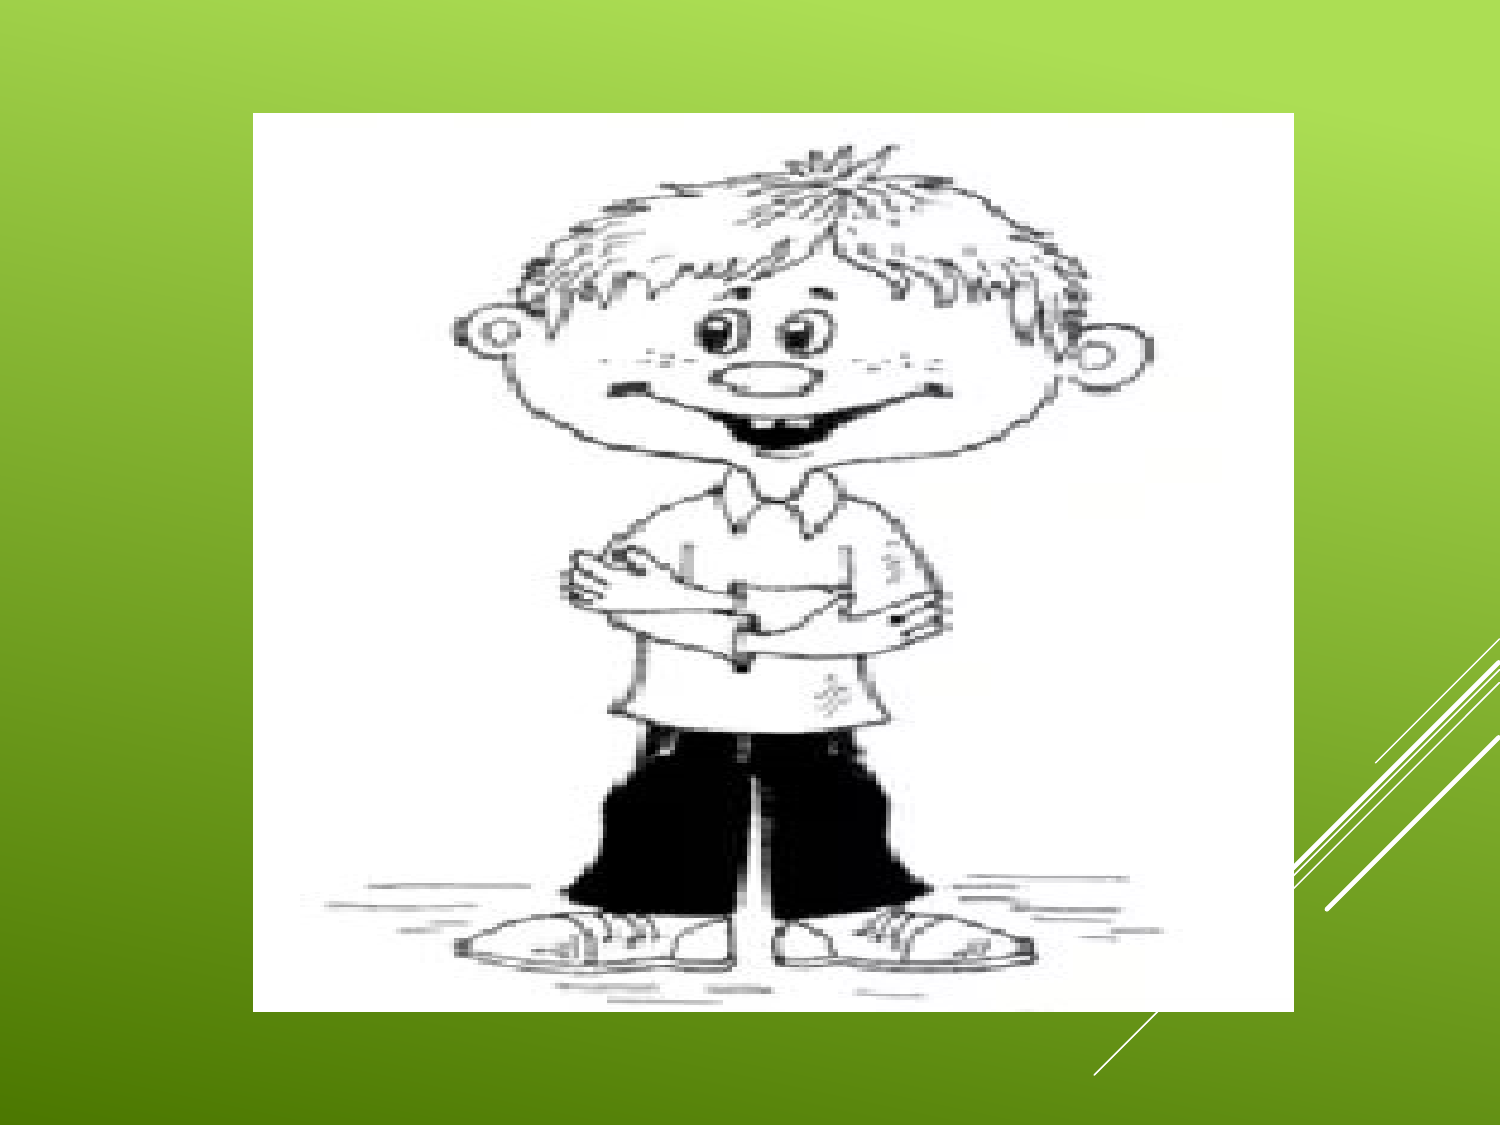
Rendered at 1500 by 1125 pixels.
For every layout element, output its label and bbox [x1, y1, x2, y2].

picture [253, 113, 1294, 1012]
